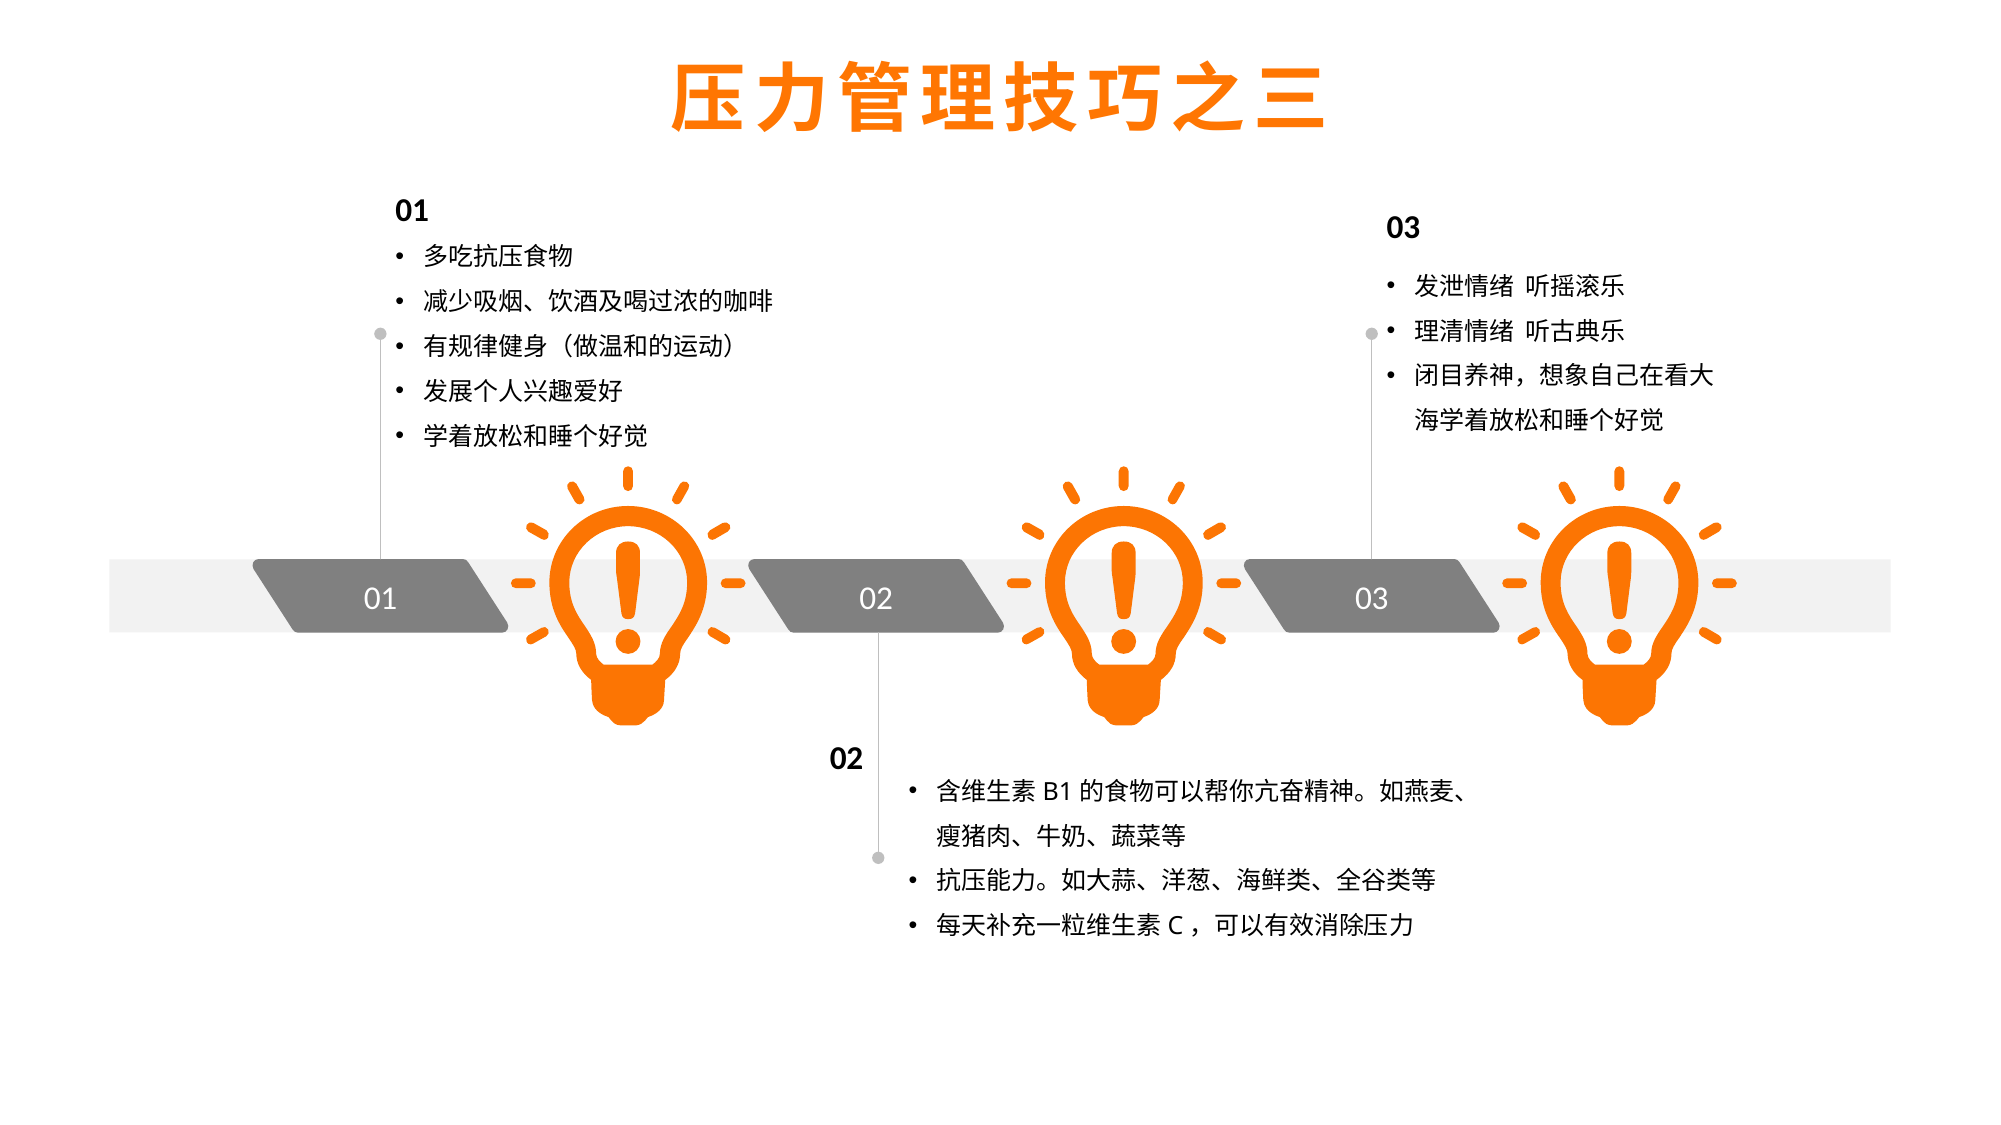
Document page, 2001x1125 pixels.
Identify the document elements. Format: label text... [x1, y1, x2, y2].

text_box [1517, 627, 1540, 645]
text_box [526, 627, 549, 645]
text_box [1031, 627, 1044, 631]
text_box [1464, 568, 1555, 633]
text_box [668, 567, 708, 631]
text_box [962, 559, 1058, 631]
text_box [1062, 481, 1081, 505]
text_box [1203, 522, 1226, 540]
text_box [636, 632, 1491, 892]
text_box 02 [748, 559, 1004, 631]
text_box [1502, 578, 1528, 589]
text_box [1006, 578, 1032, 589]
text_box [109, 559, 295, 633]
text_box [1561, 568, 1678, 633]
text_box [1203, 627, 1217, 631]
text_box [570, 567, 687, 633]
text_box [380, 164, 866, 560]
text_box [693, 567, 788, 631]
text_box [549, 567, 631, 726]
text_box [1167, 481, 1185, 505]
text_box [1712, 578, 1737, 589]
text_box [1021, 522, 1045, 540]
text_box 01 [252, 559, 509, 633]
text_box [1371, 182, 1739, 560]
text_box [1684, 559, 1891, 633]
text_box [616, 567, 640, 620]
text_box [615, 629, 636, 654]
text_box [1065, 559, 1182, 631]
text_box [1698, 627, 1722, 645]
text_box [510, 578, 536, 589]
text_box [1045, 505, 1203, 631]
text_box [1216, 578, 1242, 589]
text_box [720, 578, 746, 589]
text_box [472, 567, 564, 633]
text_box [1189, 559, 1284, 631]
text_box 压力管理技巧之三 [360, 42, 1639, 148]
text_box 03 [1243, 559, 1500, 633]
text_box [1118, 466, 1129, 492]
text_box [708, 627, 721, 631]
text_box [1540, 568, 1699, 726]
